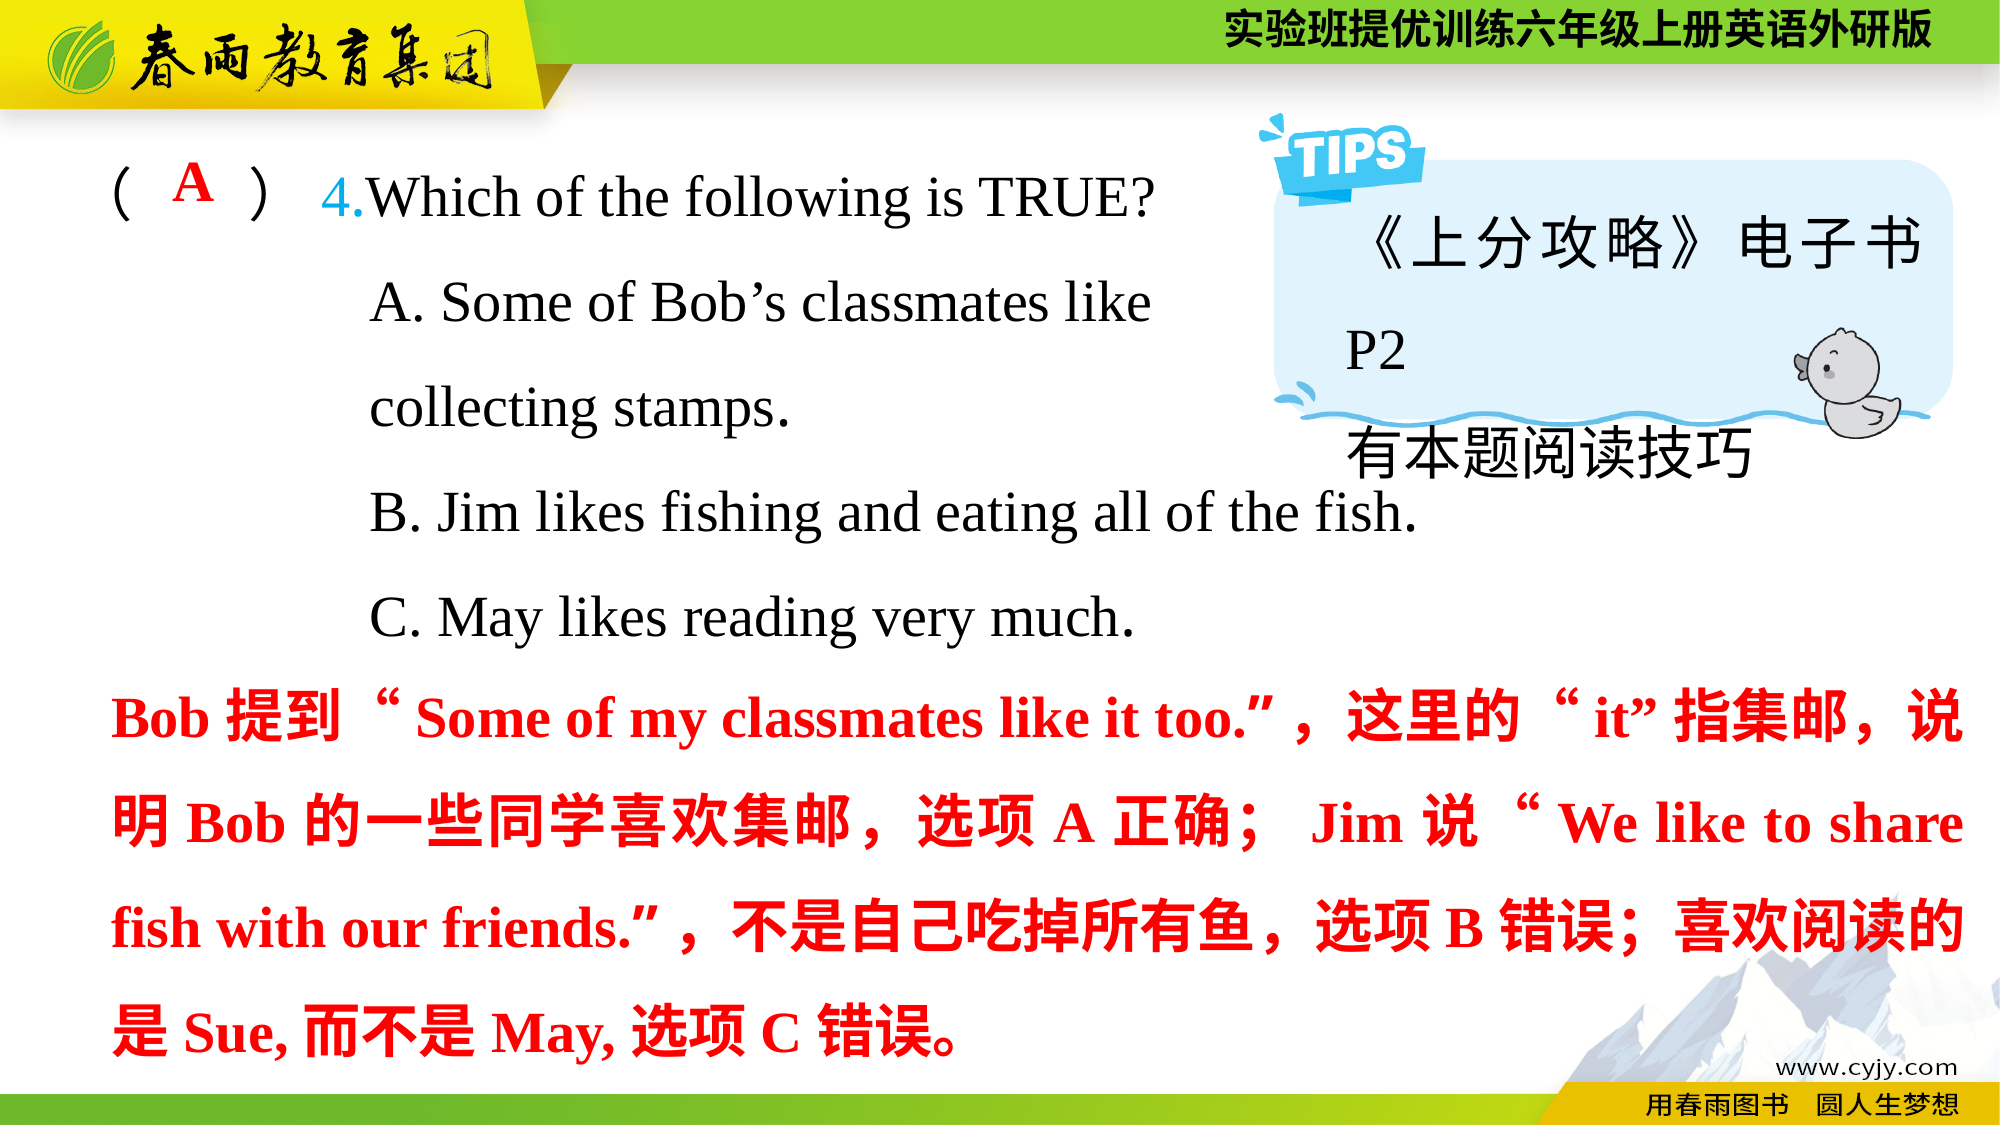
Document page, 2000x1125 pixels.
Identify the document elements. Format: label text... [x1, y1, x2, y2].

list （ ）4.Which of the following is TRUE? A. Some of Bob’s classmates like collecting stamps. B. Jim likes fishing and eating all of the fish. C. May likes reading very much. [59, 116, 1944, 662]
text_box 《上分攻略》电子书P2 有本题阅读技巧 [1330, 447, 1953, 494]
picture [0, 0, 2000, 1125]
text_box A [157, 135, 230, 221]
text_box Bob提到“Some of my classmates like it too.”，这里的“it”指集邮，说明Bob的一些同学喜欢集邮，选项A正确；Jim说“We like to share fish with our friends.”，不是自己吃掉所有鱼，选项B错误；喜欢阅读的是Sue,而不是May,选项C错误。 [96, 636, 1981, 1072]
